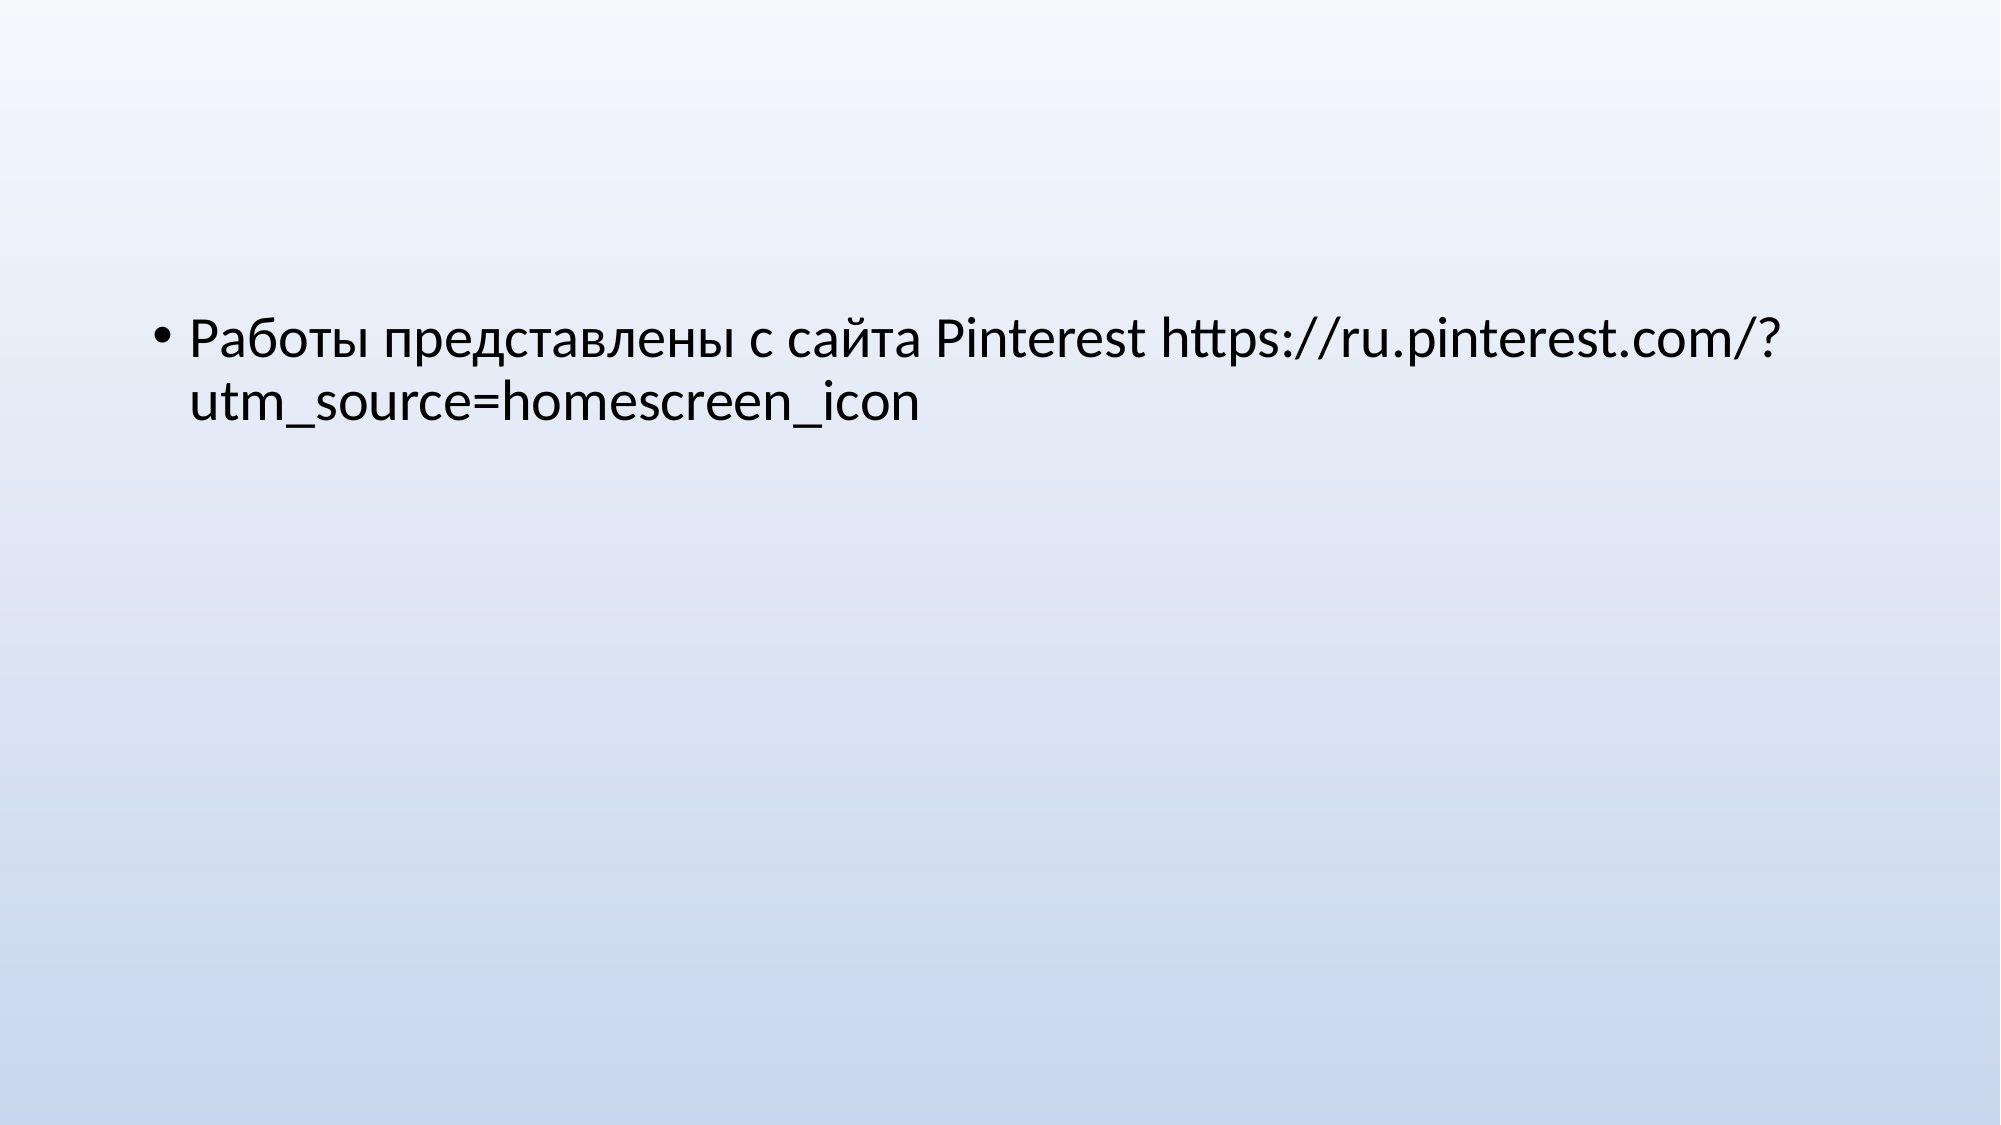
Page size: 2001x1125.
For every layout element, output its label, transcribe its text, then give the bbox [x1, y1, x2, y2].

list Работы представлены c сайта Pinterest https://ru.pinterest.com/?utm_source=homescreen_icon [137, 299, 1863, 1014]
